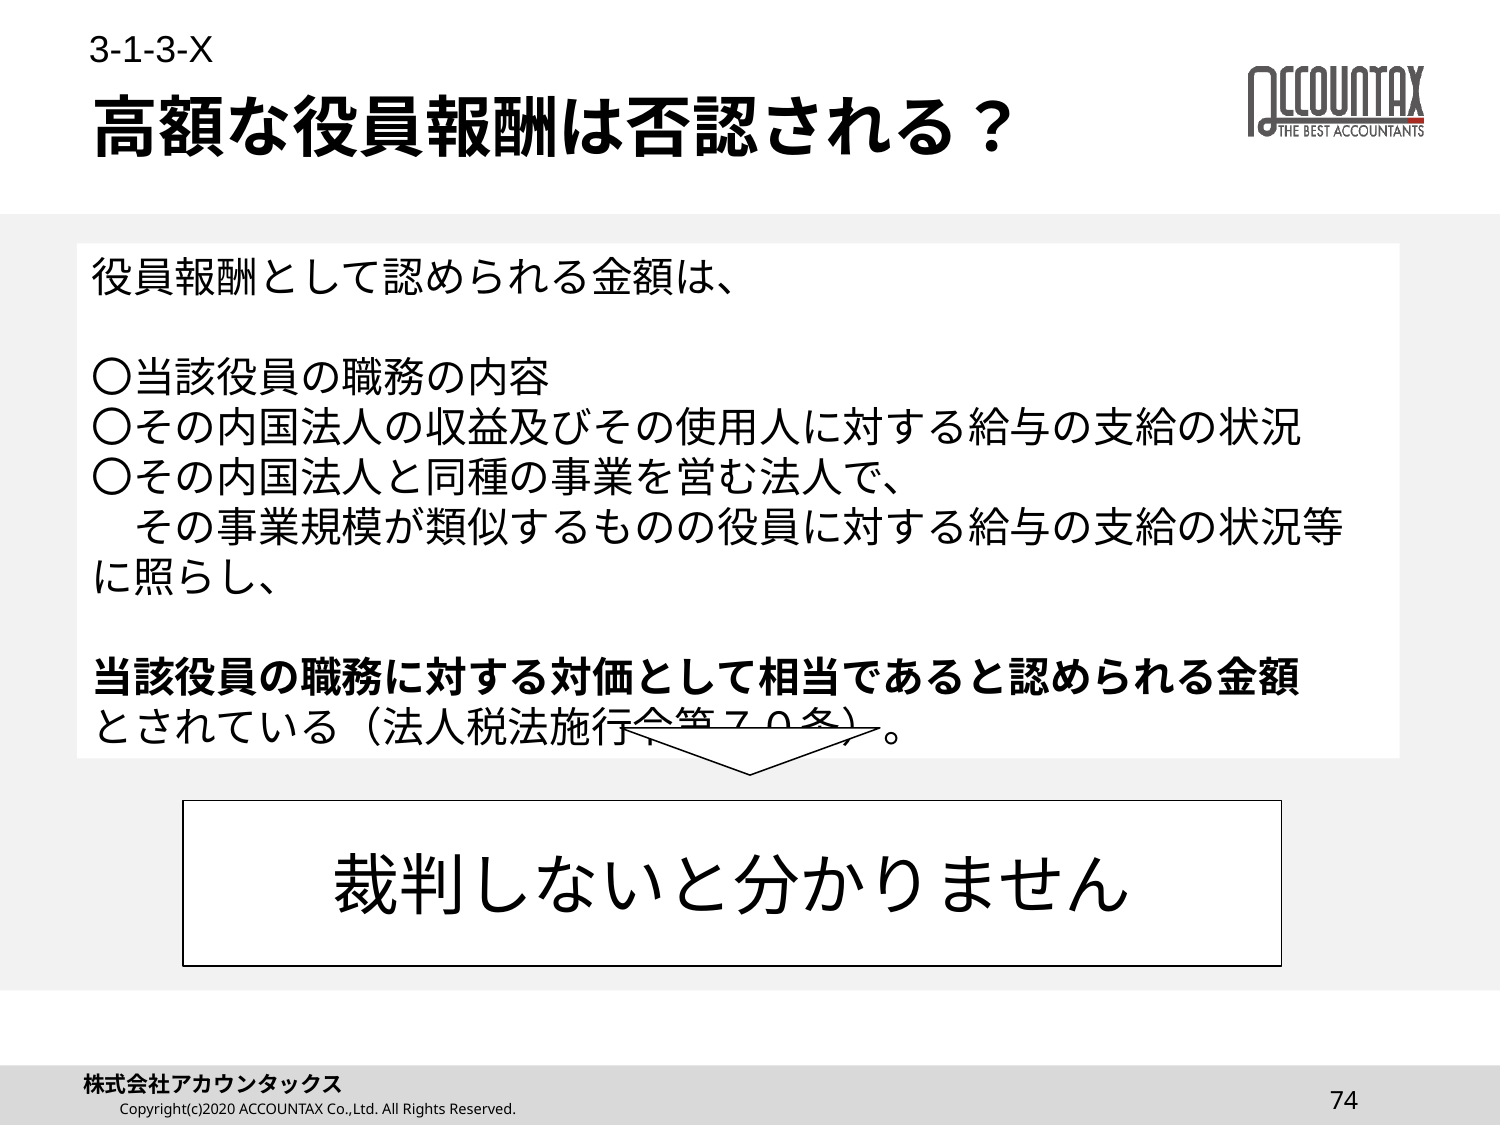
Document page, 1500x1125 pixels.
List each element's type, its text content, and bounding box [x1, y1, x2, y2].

text_box [620, 727, 880, 776]
slide_number 74 [1266, 1076, 1422, 1125]
text_box 3-1-3-X [74, 17, 229, 78]
picture [1282, 66, 1424, 137]
title 高額な役員報酬は否認される？ [76, 31, 1282, 219]
text_box 役員報酬として認められる金額は、 〇当該役員の職務の内容 〇その内国法人の収益及びその使用人に対する給与の支給の状況 〇その内国法人と同種の事業を営む法人で、 その事業規模が類似するものの役員に対する給与の支給の状況等に照らし、 当該役員の職務に対する対価として相当であると認められる金額 とされている（法人税法施行令第７０条）。 [76, 243, 1400, 759]
text_box [0, 214, 1500, 991]
text_box 裁判しないと分かりません [183, 800, 1282, 966]
